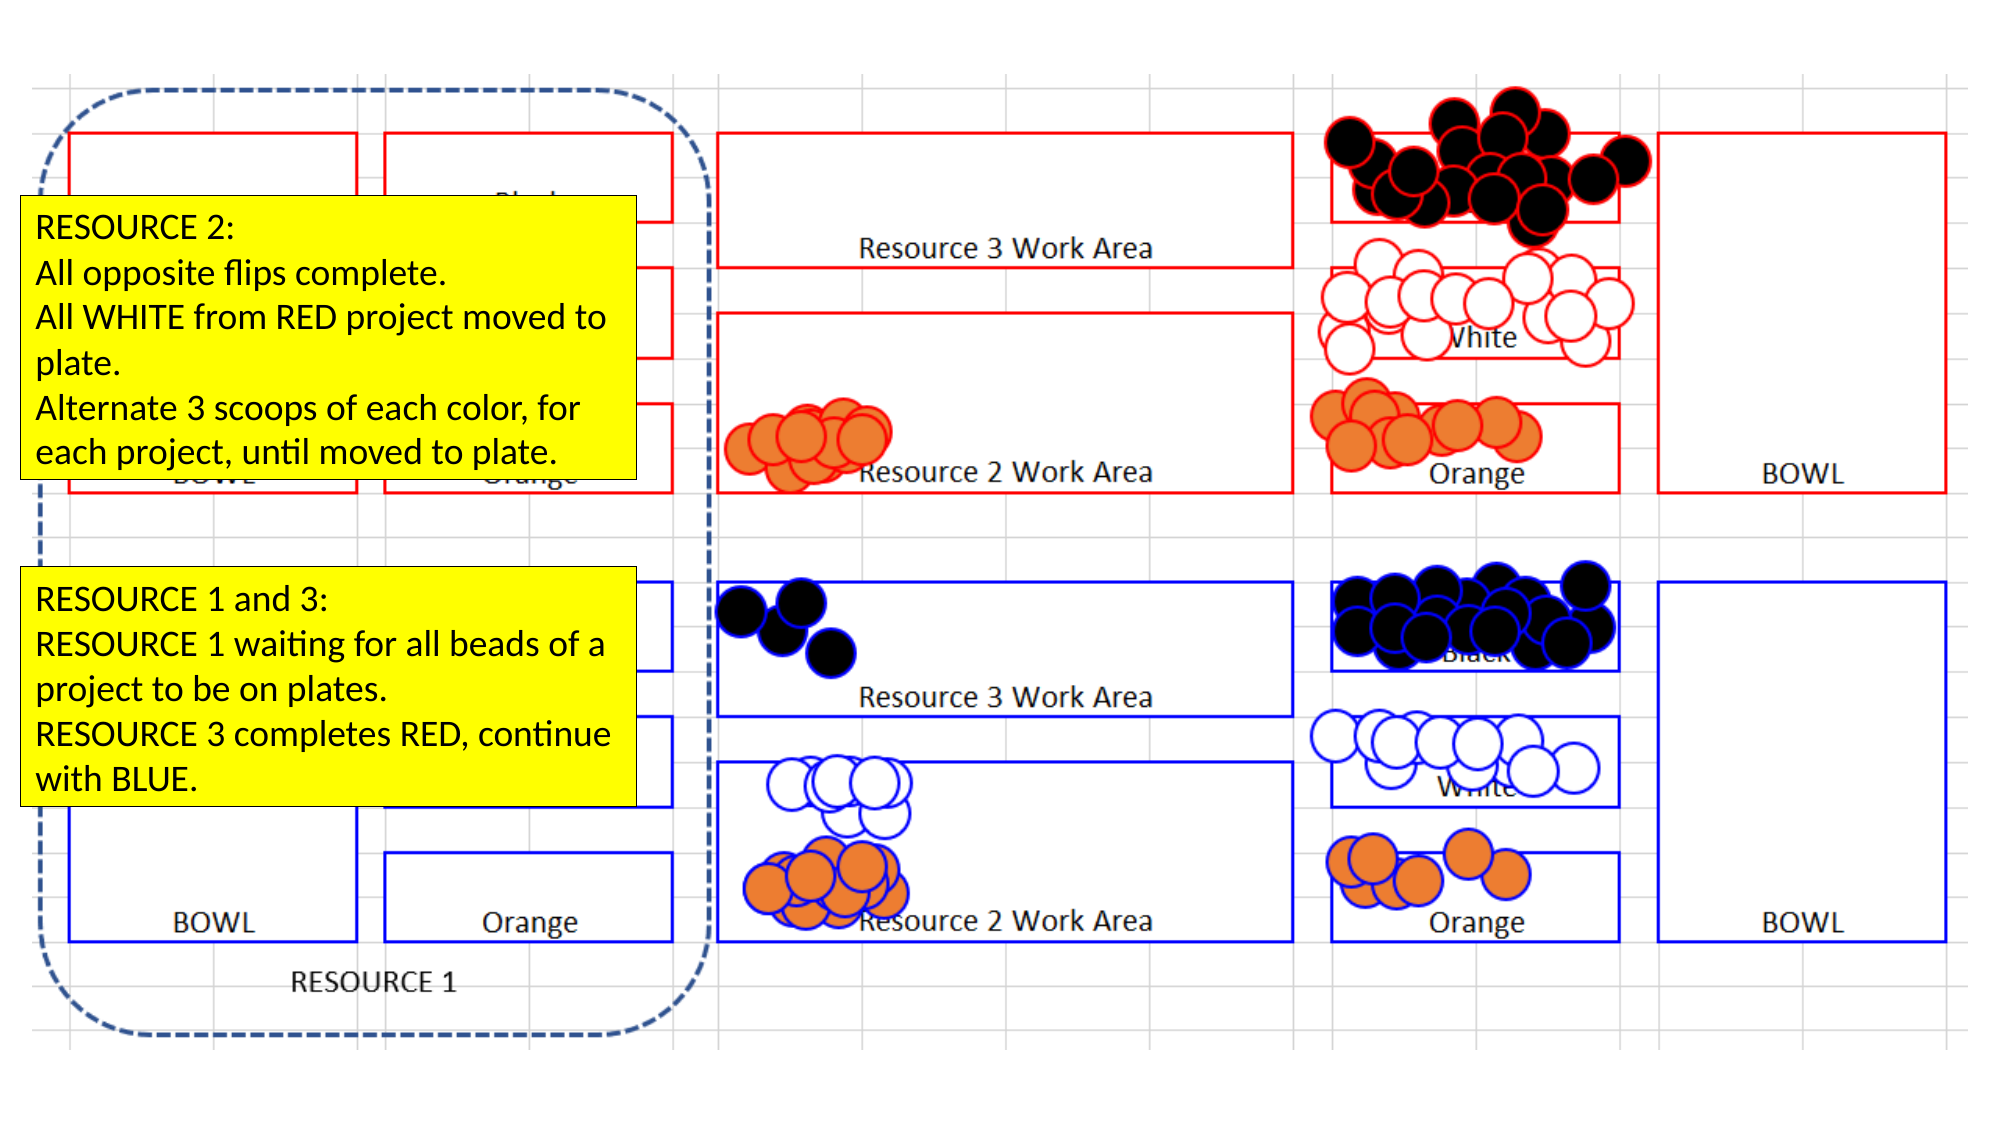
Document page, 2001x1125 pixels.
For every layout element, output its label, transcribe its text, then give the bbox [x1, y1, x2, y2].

picture [31, 74, 1968, 1050]
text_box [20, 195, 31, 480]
text_box RESOURCE 1 and 3: RESOURCE 1 waiting for all beads of a project to be on plates. RESOURCE 3 completes RED, continue with BLUE. [20, 566, 31, 807]
